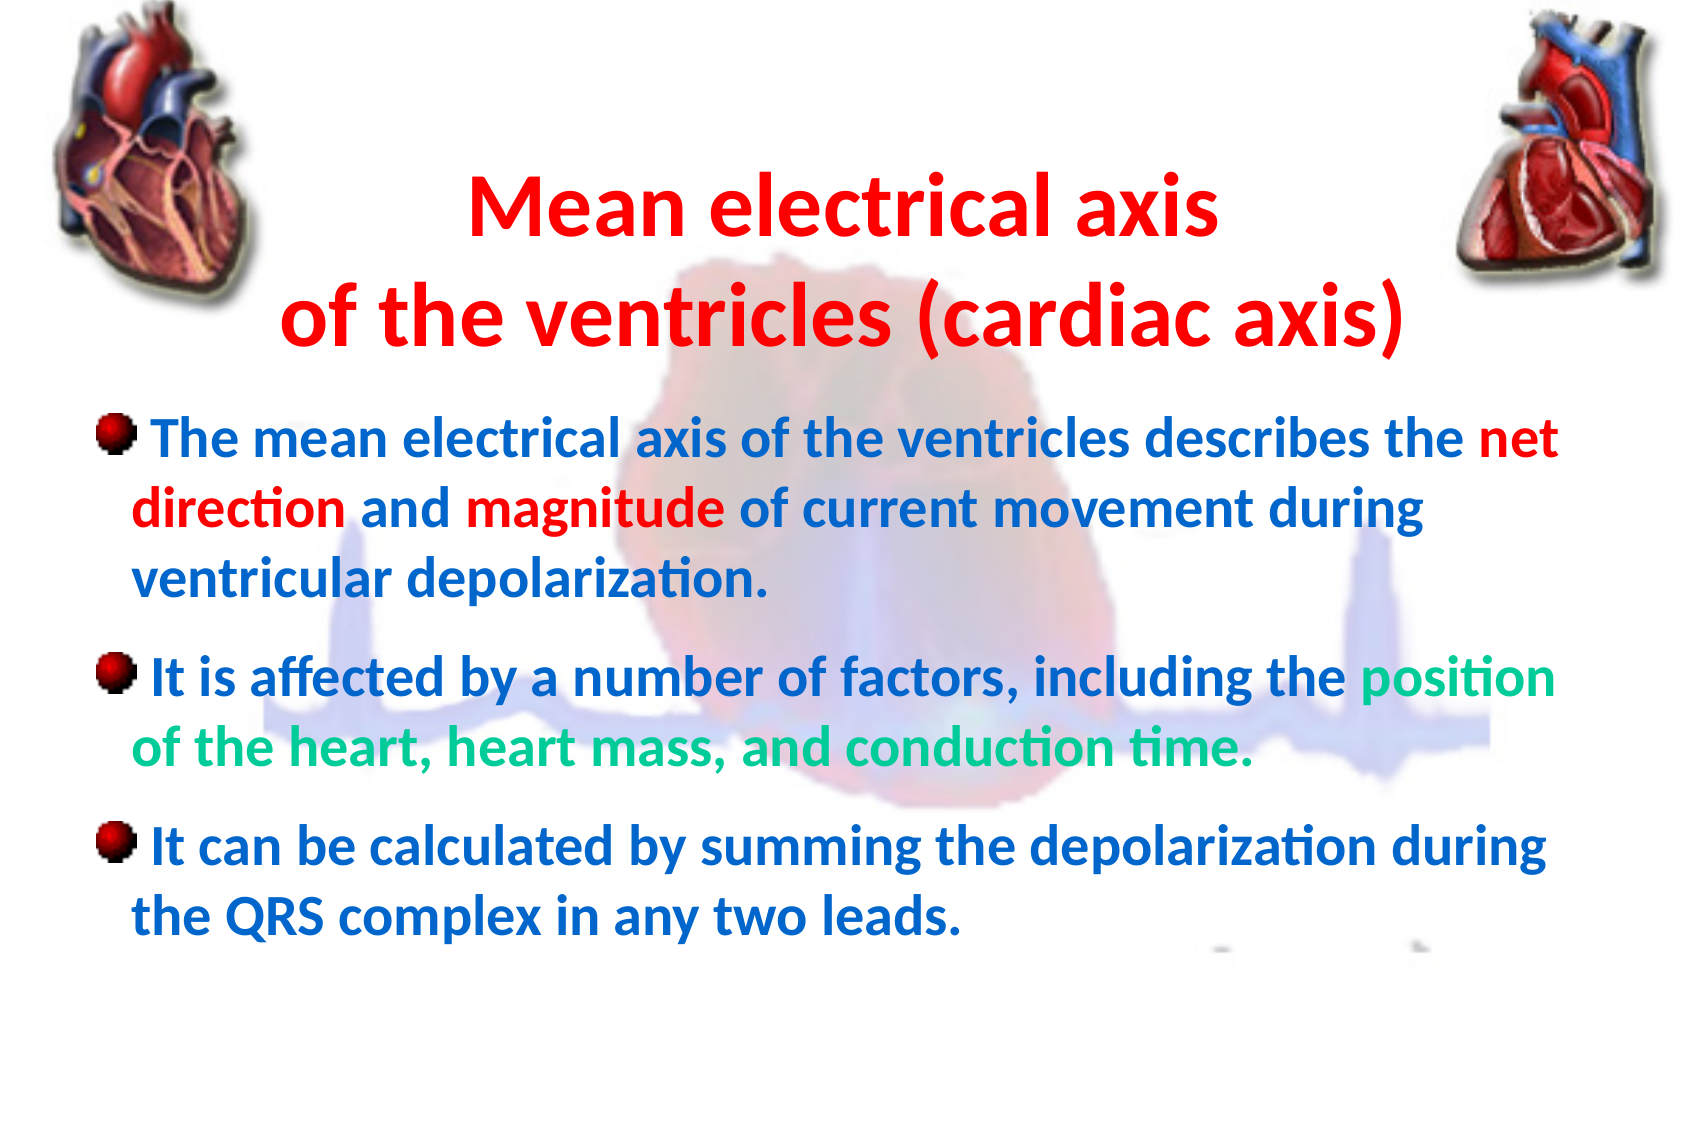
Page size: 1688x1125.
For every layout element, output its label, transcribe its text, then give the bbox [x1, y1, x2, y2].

picture [0, 372, 1688, 1125]
text_box The mean electrical axis of the ventricles describes the net direction and magnitude of current movement during ventricular depolarization. It is affected by a number of factors, including the position of the heart, heart mass, and conduction time. It can be calculated by summing the depolarization during the QRS complex in any two leads. [81, 391, 1607, 955]
picture [0, 0, 1688, 137]
text_box Mean electrical axis of the ventricles (cardiac axis) [0, 137, 1688, 372]
